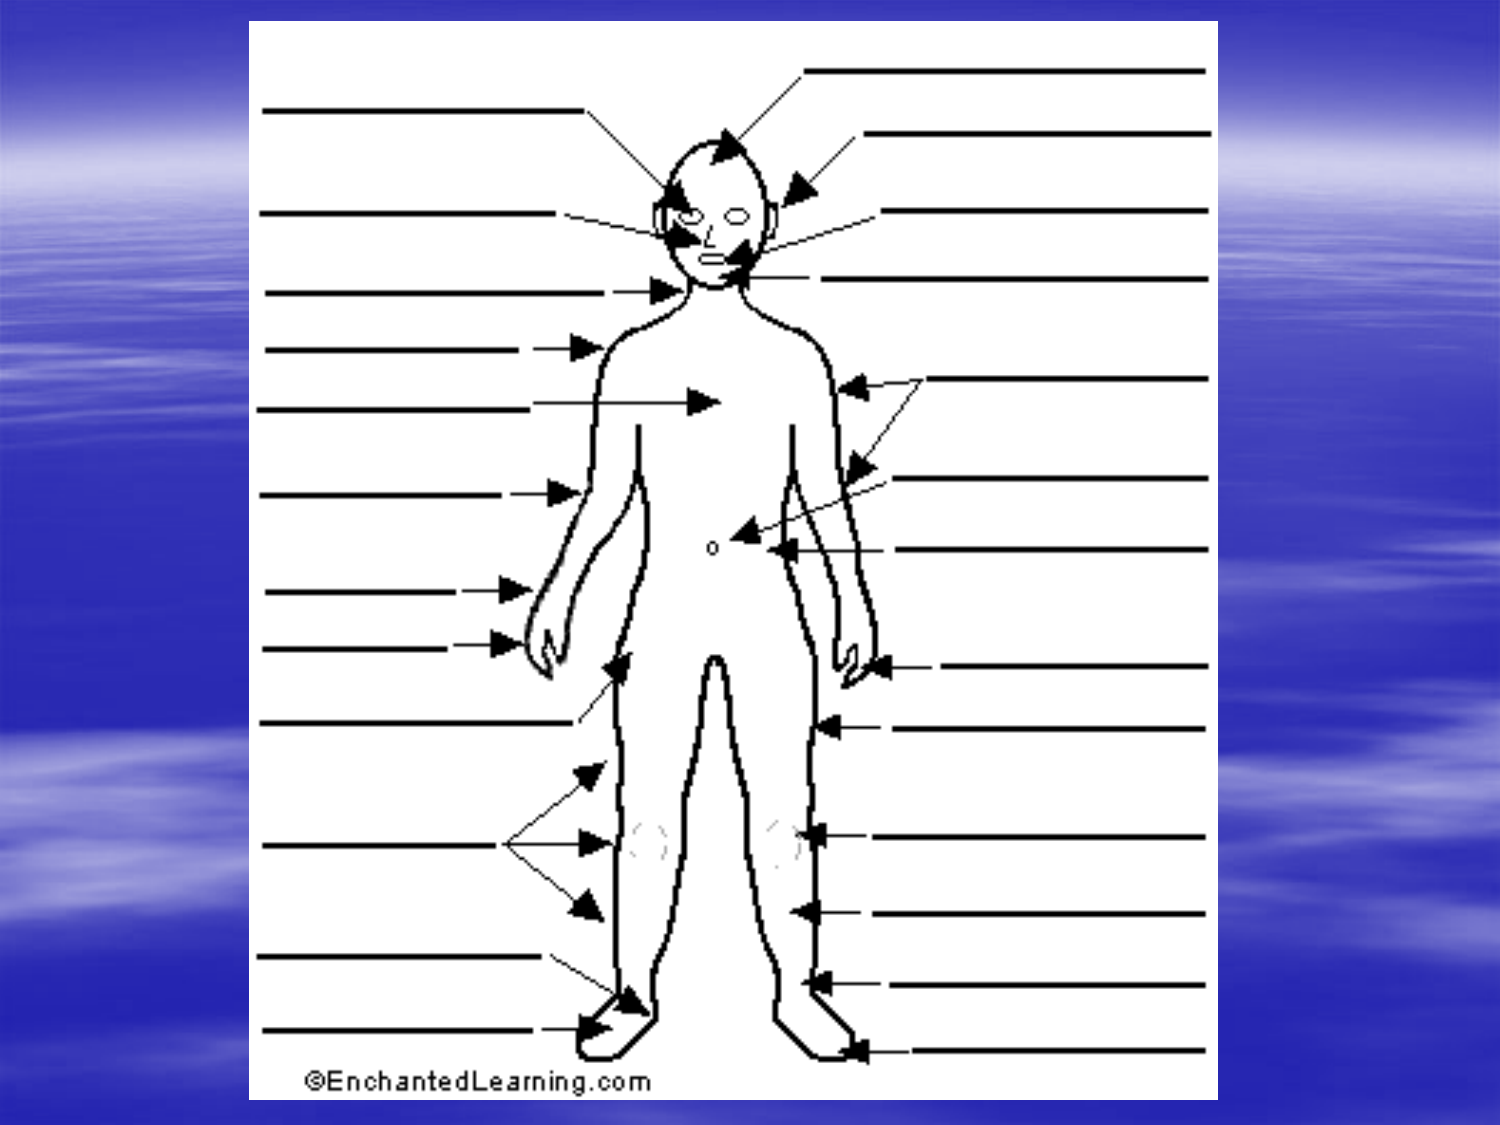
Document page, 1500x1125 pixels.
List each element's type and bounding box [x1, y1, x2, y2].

picture [249, 21, 1218, 1101]
